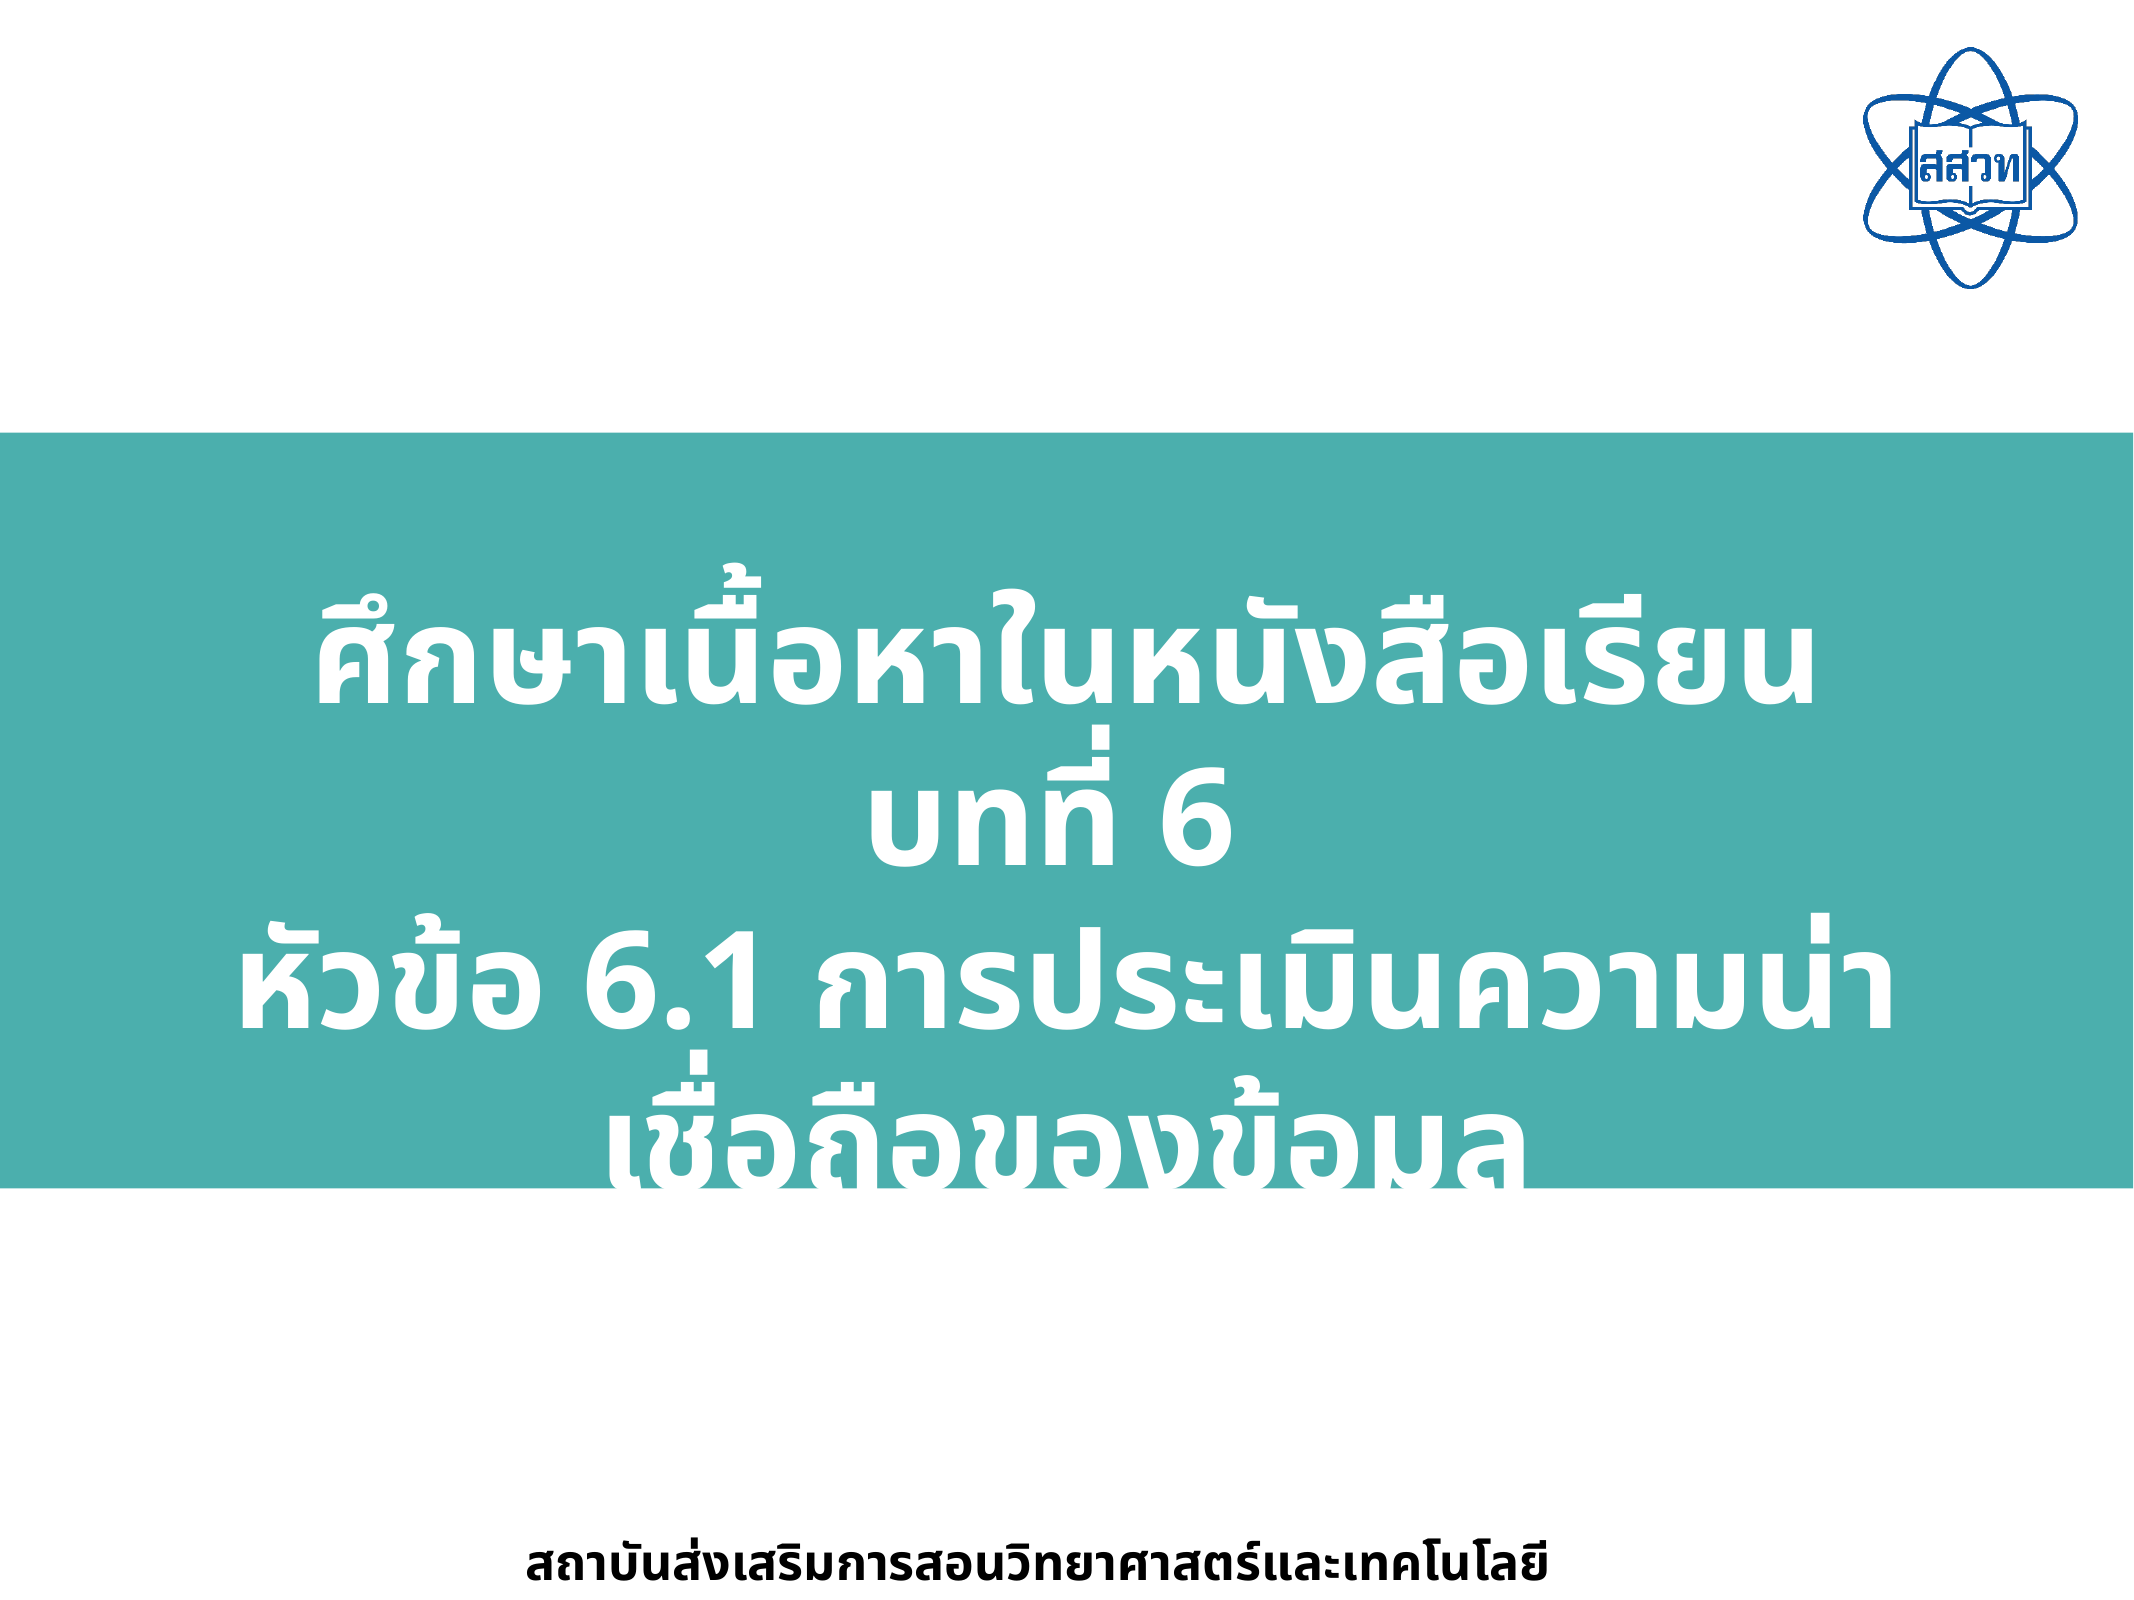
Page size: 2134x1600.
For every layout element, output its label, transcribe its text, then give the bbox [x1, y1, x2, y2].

picture [1862, 46, 2079, 290]
text_box สถาบันส่งเสริมการสอนวิทยาศาสตร์และเทคโนโลยี [74, 1522, 2002, 1589]
text_box [0, 432, 2134, 1189]
text_box ศึกษาเนื้อหาในหนังสือเรียน บทที่ 6 หัวข้อ 6.1 การประเมินความน่าเชื่อถือของข้อมูล [133, 560, 2000, 1040]
